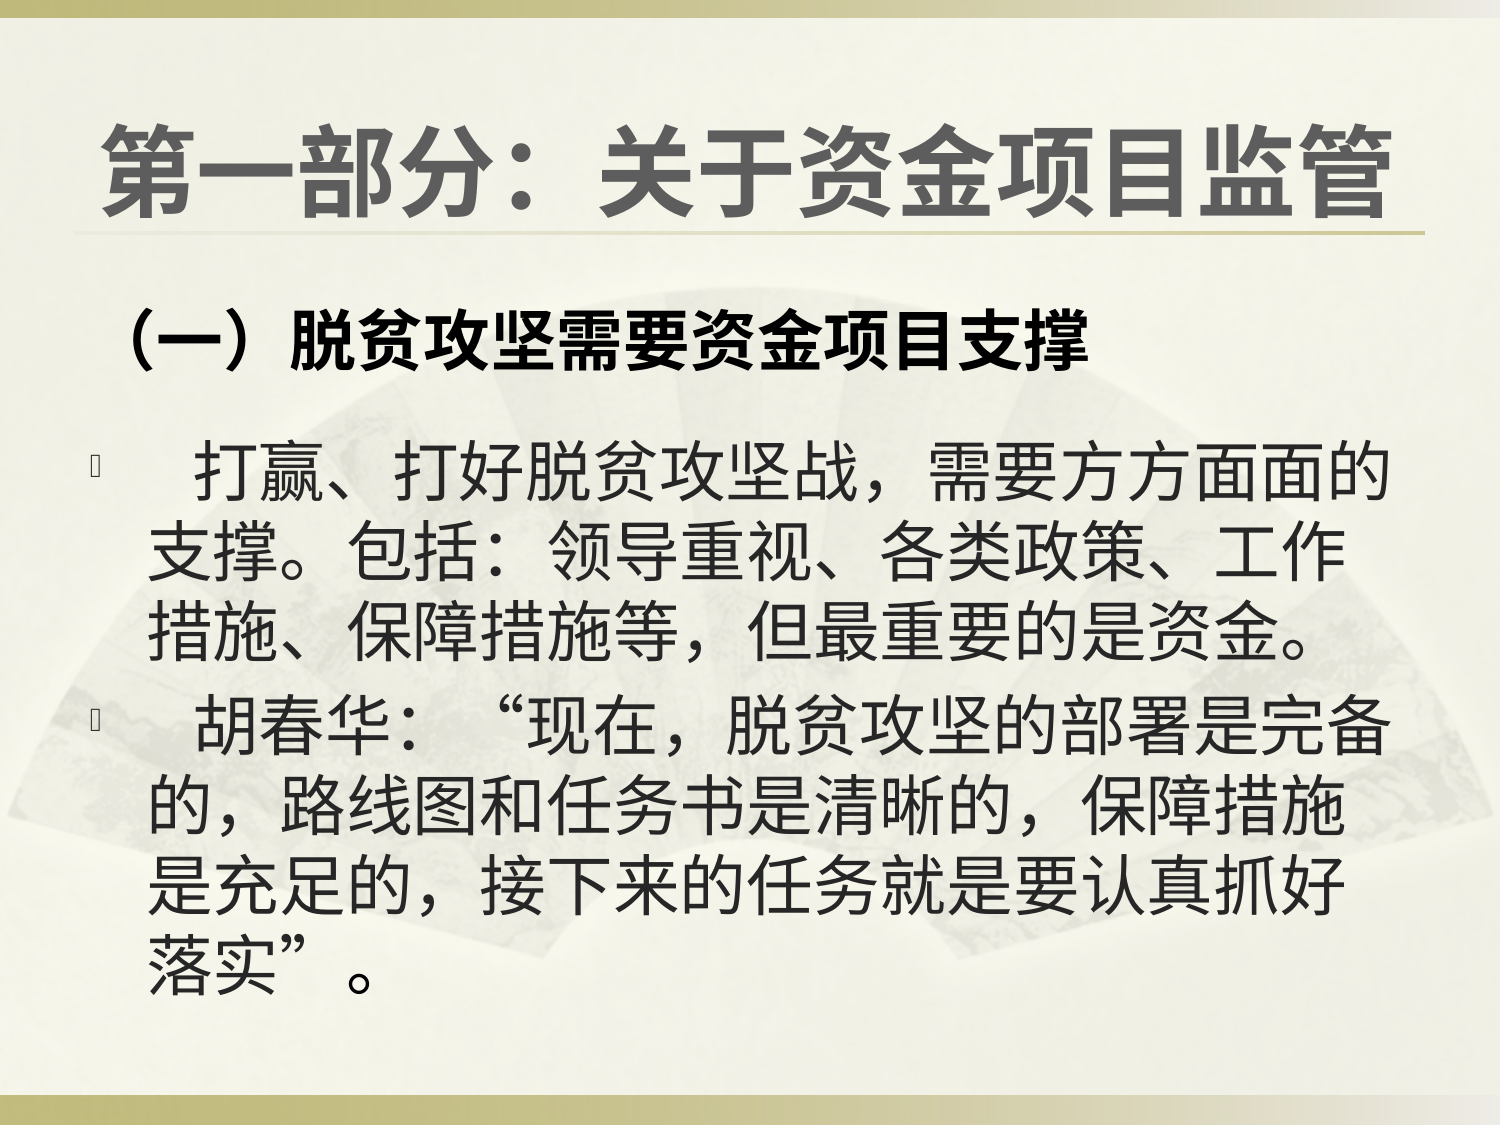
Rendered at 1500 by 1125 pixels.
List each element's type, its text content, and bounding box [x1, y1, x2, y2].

list （一）脱贫攻坚需要资金项目支撑 打赢、打好脱贫攻坚战，需要方方面面的支撑。包括：领导重视、各类政策、工作措施、保障措施等，但最重要的是资金。 胡春华：“现在，脱贫攻坚的部署是完备的，路线图和任务书是清晰的，保障措施是充足的，接下来的任务就是要认真抓好落实”。 [75, 290, 1425, 1032]
text_box 第一部分：关于资金项目监管 [82, 101, 1413, 237]
